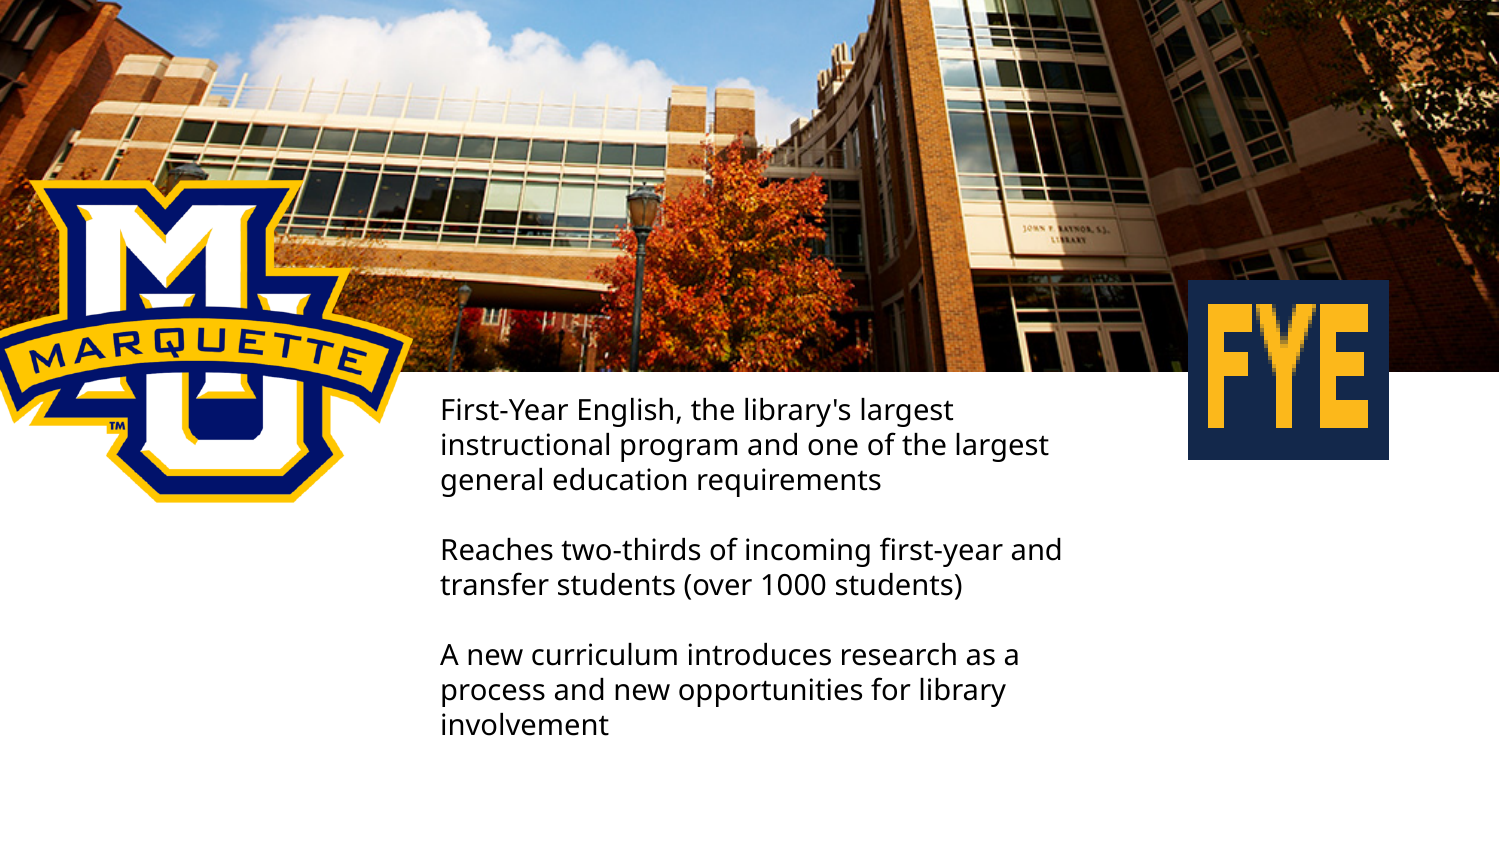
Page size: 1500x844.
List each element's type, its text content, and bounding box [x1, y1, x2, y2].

picture [0, 0, 1499, 511]
text_box First-Year English, the library's largest instructional program and one of the largest general education requirements Reaches two-thirds of incoming first-year and transfer students (over 1000 students) A new curriculum introduces research as a process and new opportunities for library involvement [425, 384, 1125, 749]
